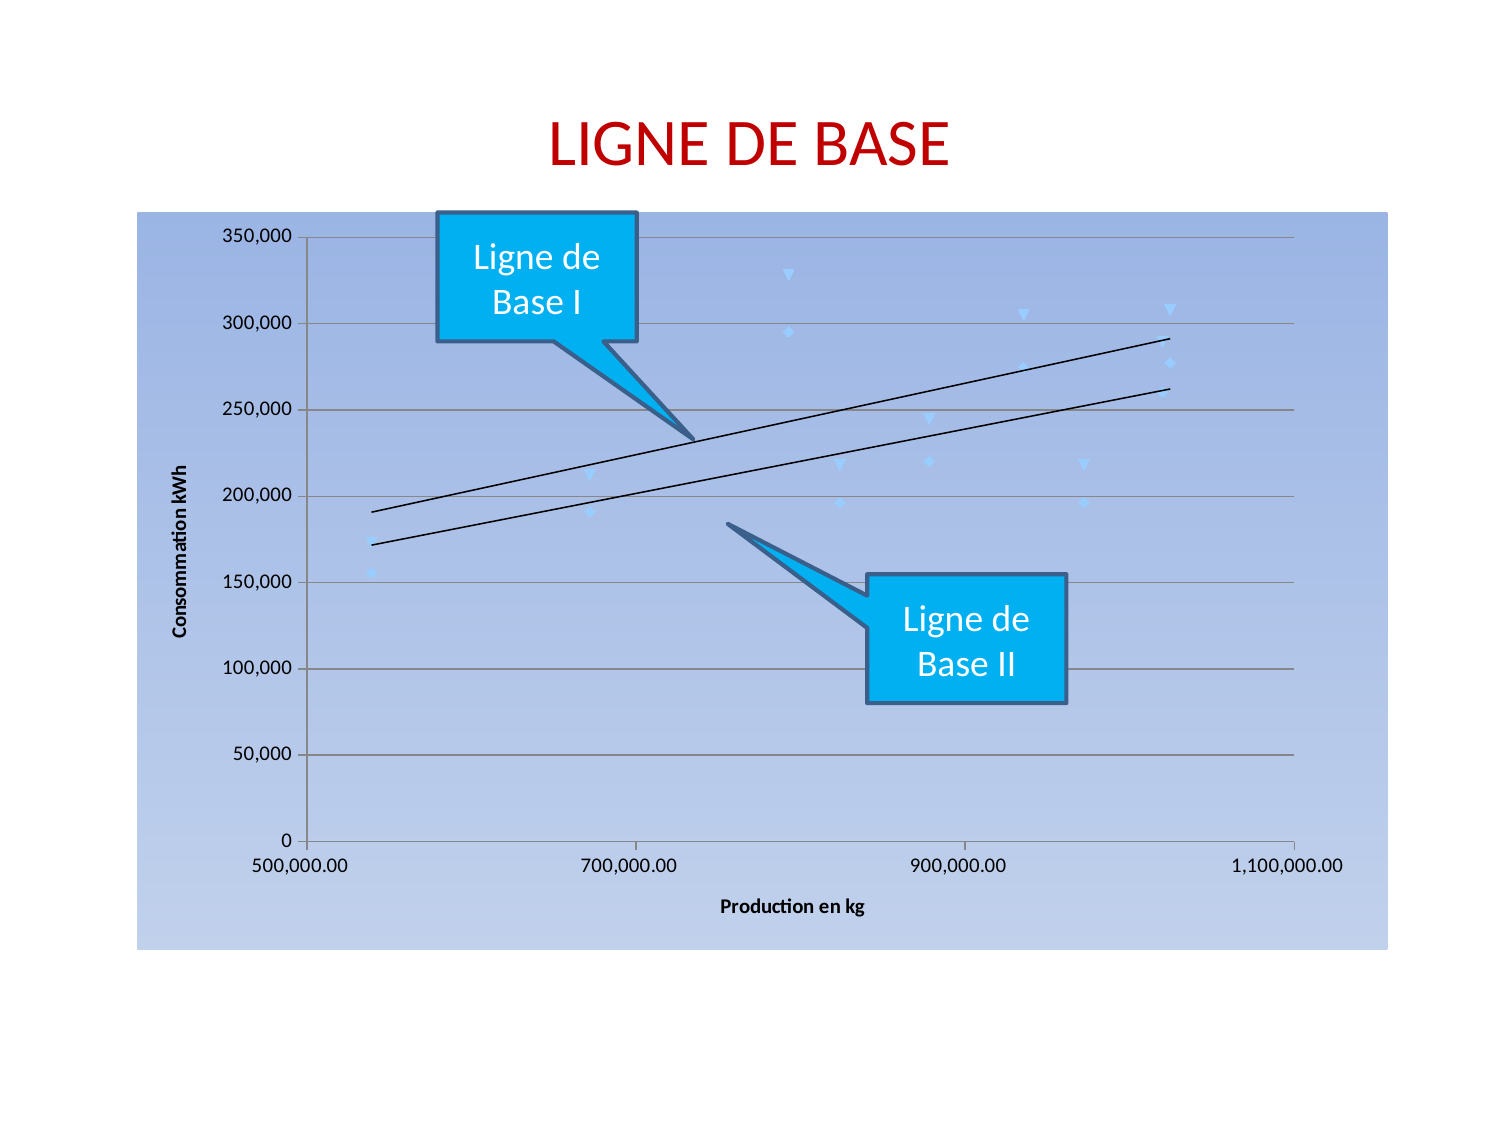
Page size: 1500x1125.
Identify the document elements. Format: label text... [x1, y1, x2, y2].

title LIGNE DE BASE [75, 45, 1425, 233]
chart [137, 212, 1388, 950]
